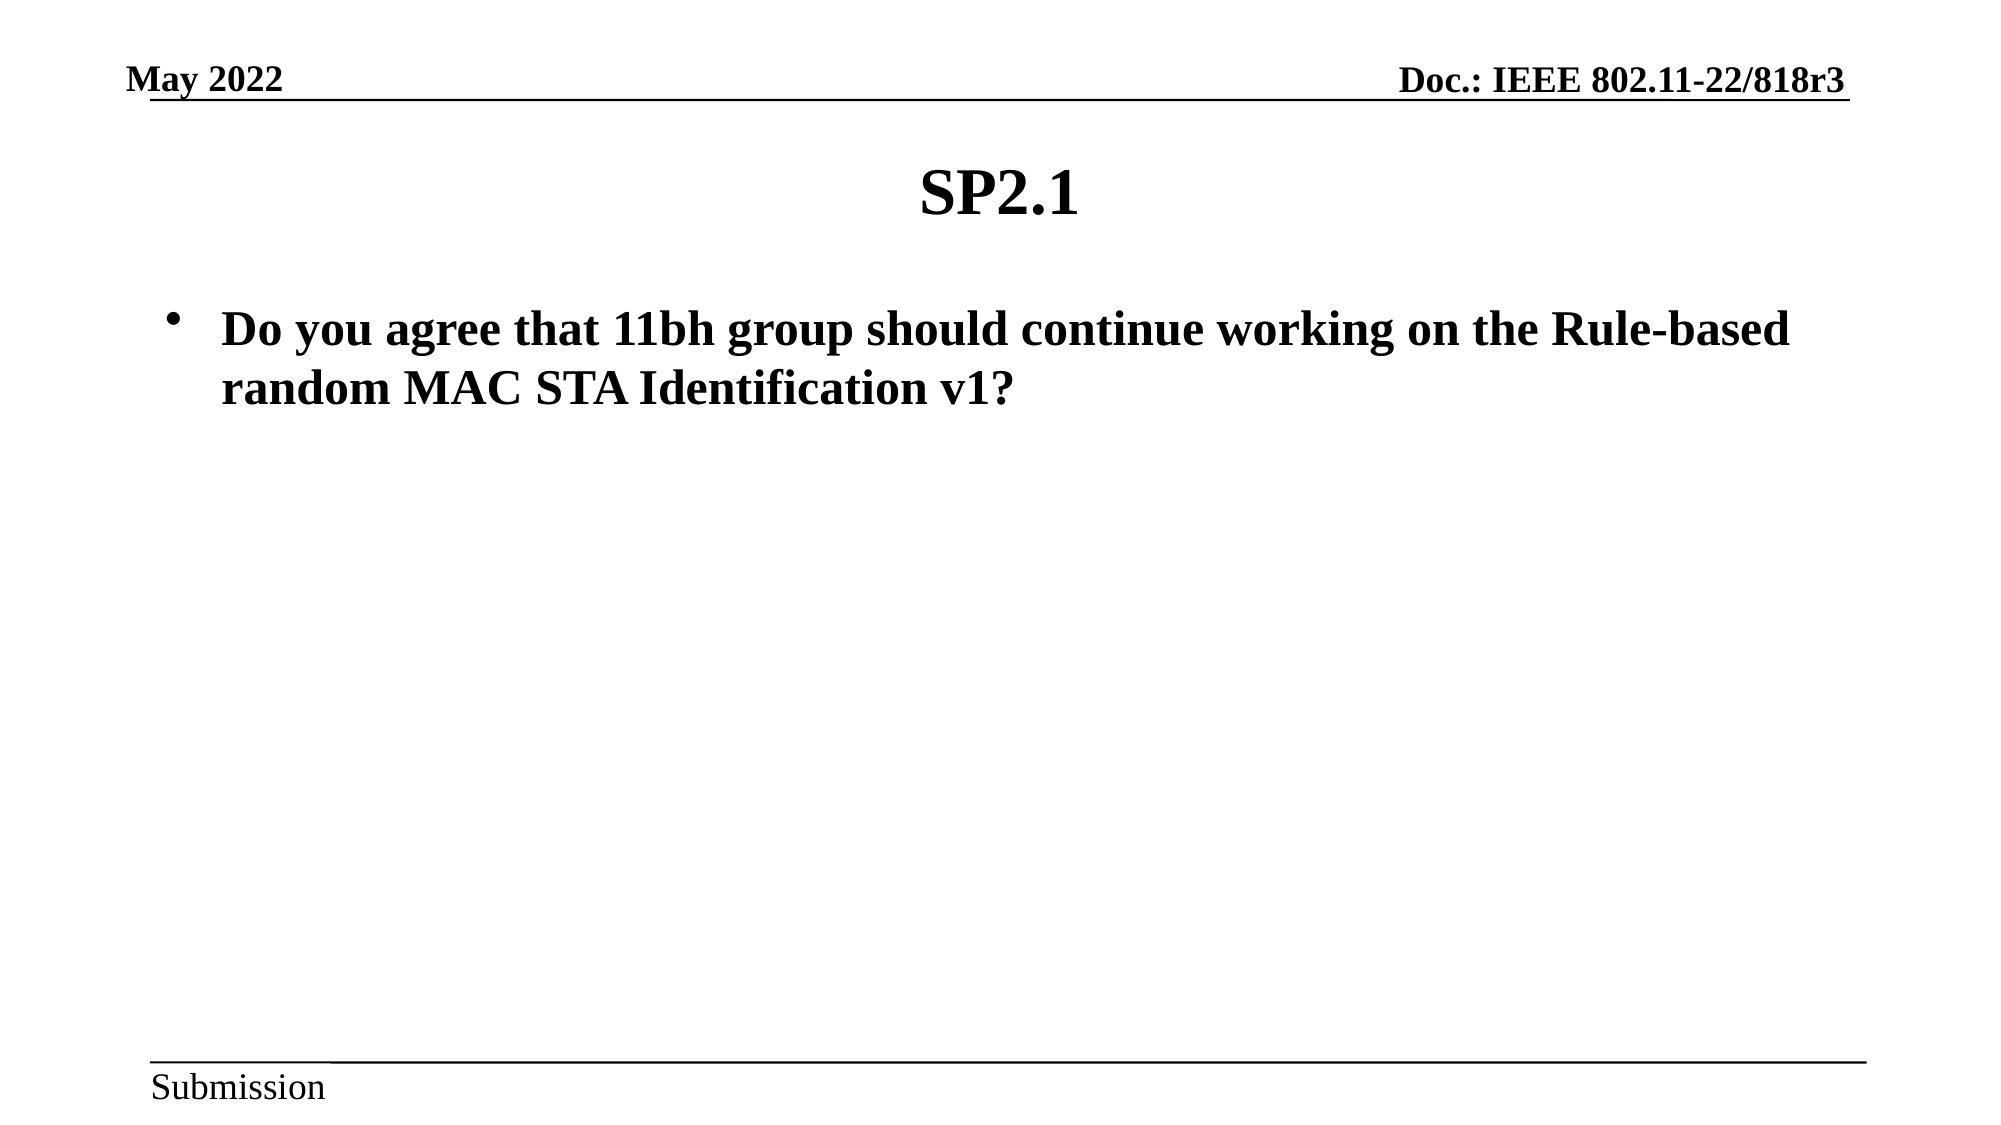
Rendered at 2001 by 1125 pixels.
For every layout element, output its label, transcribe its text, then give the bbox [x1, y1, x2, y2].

list Do you agree that 11bh group should continue working on the Rule-based random MAC STA Identification v1? [149, 287, 1851, 1038]
title SP2.1 [149, 112, 1851, 263]
